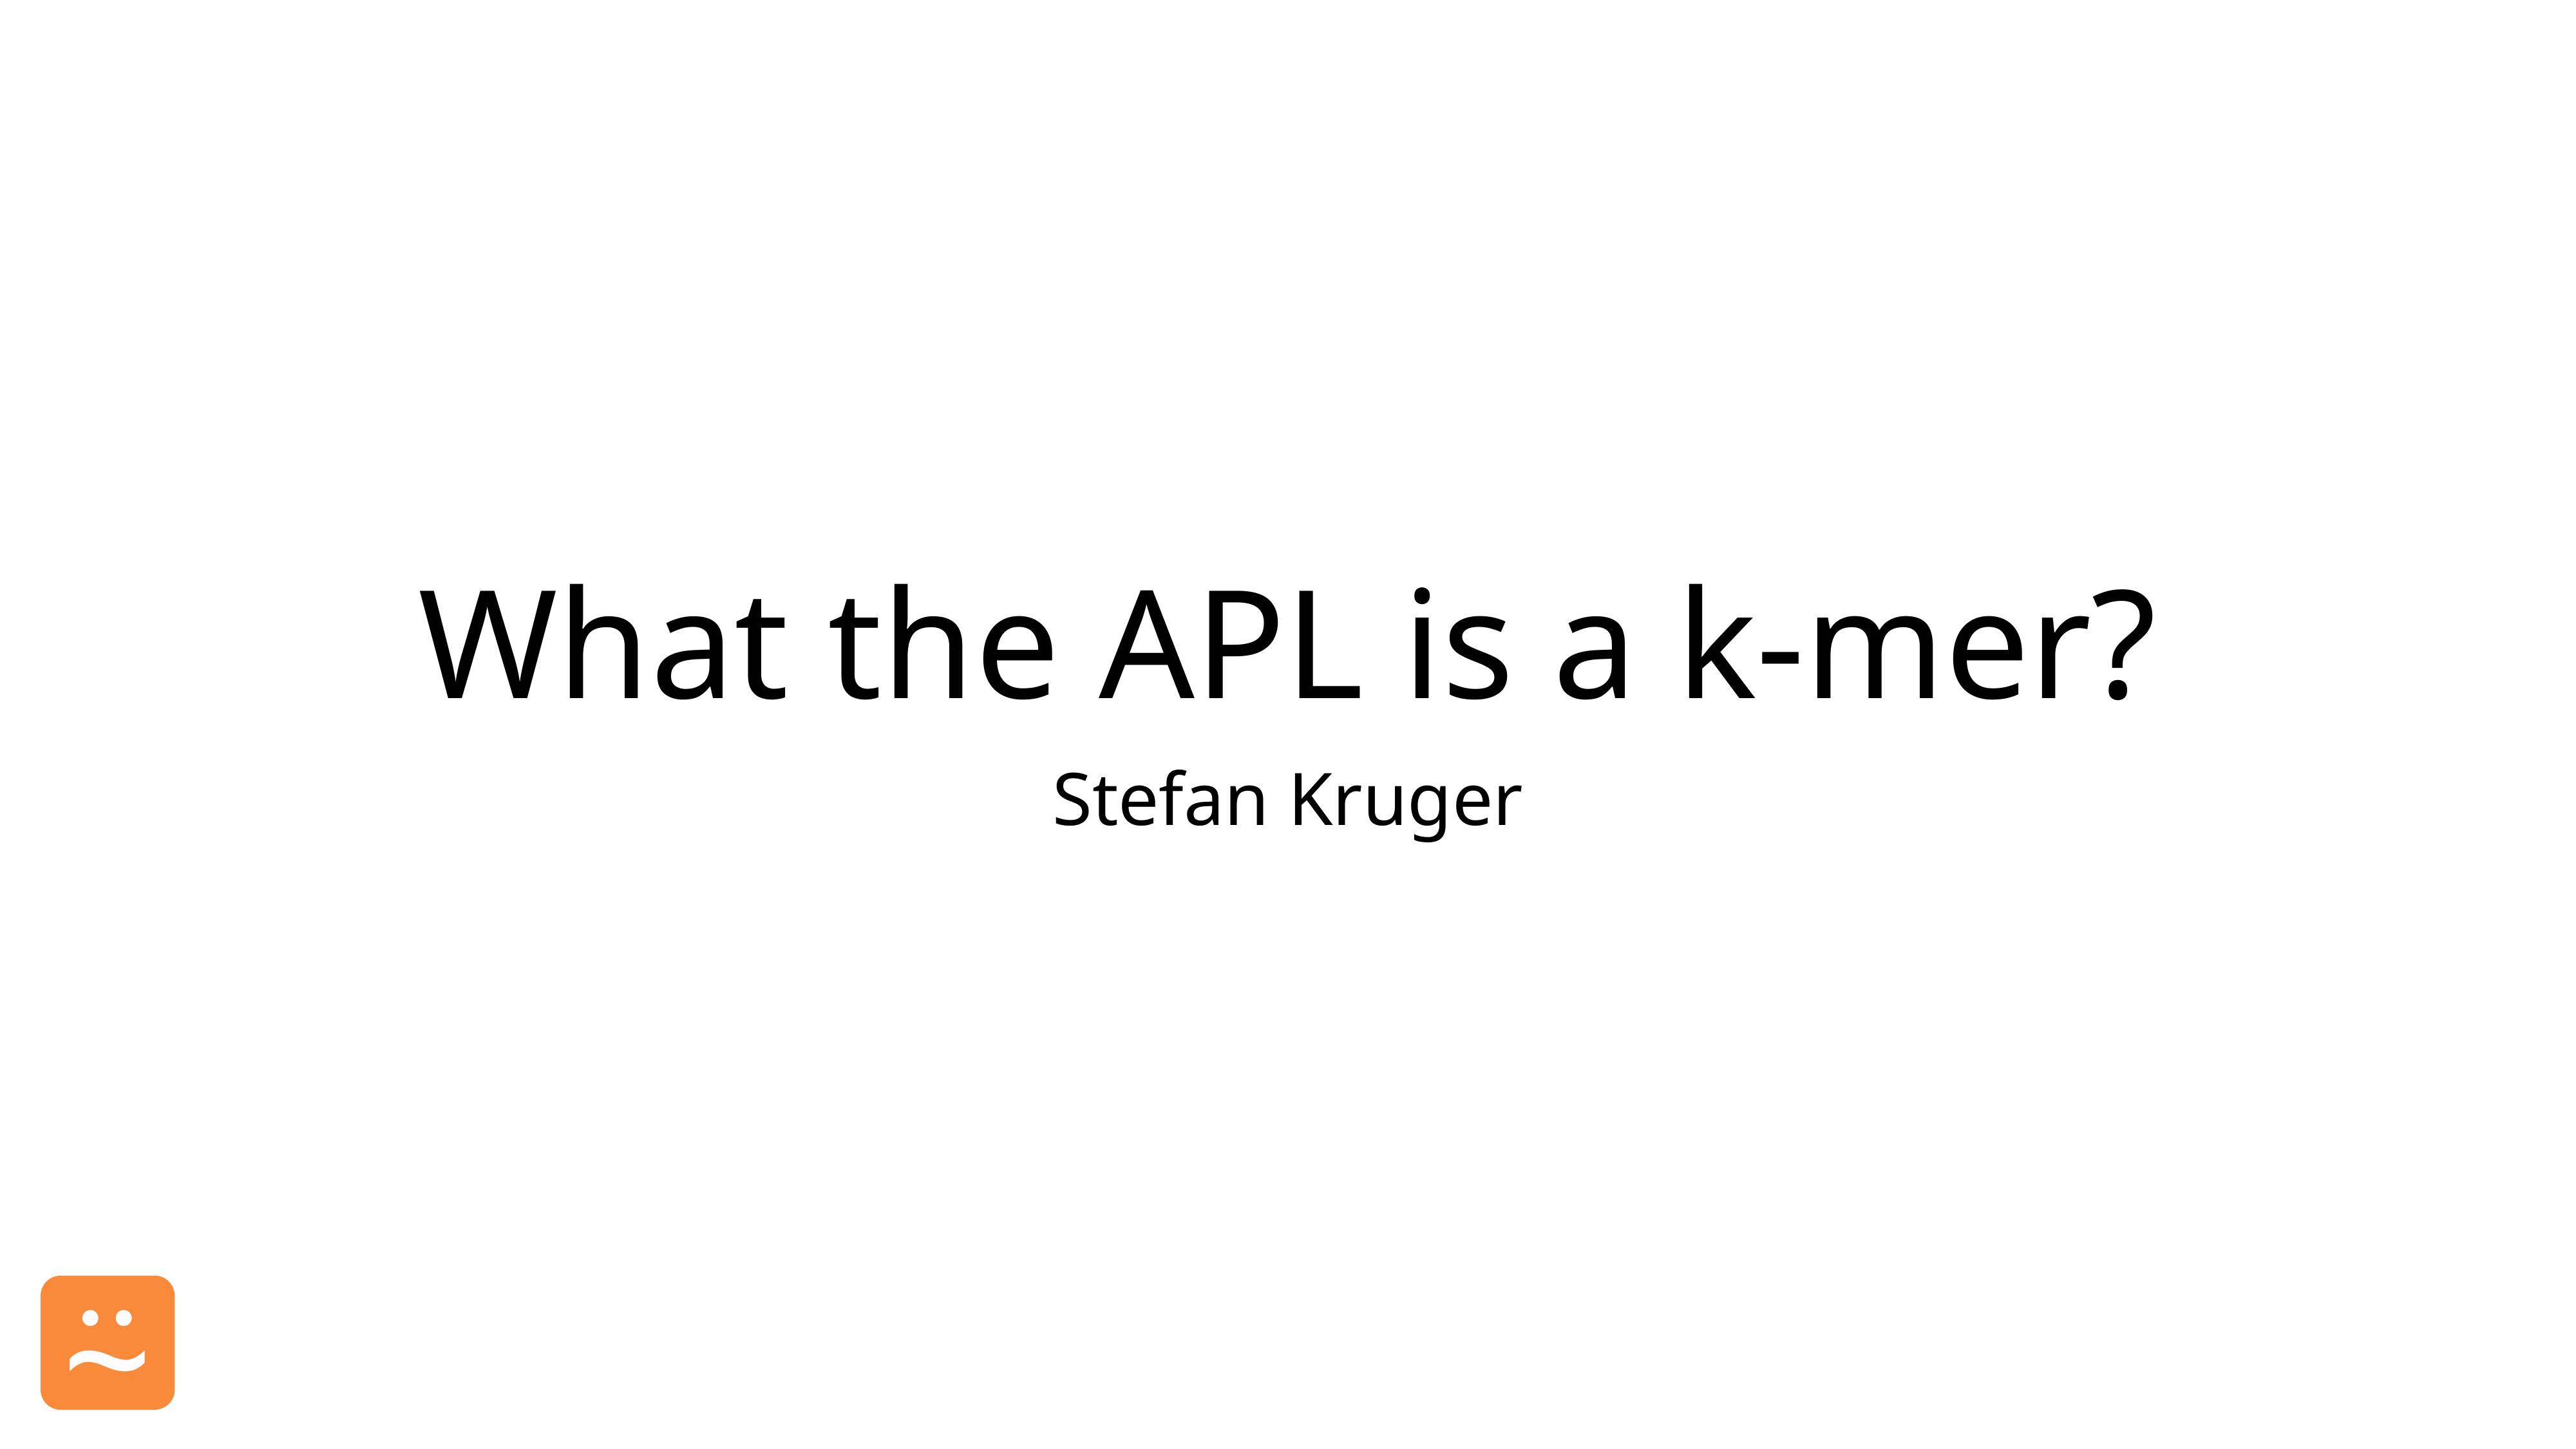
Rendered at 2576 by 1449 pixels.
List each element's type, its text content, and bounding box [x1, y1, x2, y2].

subtitle Stefan Kruger [187, 746, 2389, 916]
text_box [40, 1240, 175, 1449]
title What the APL is a k-mer? [187, 242, 2389, 735]
